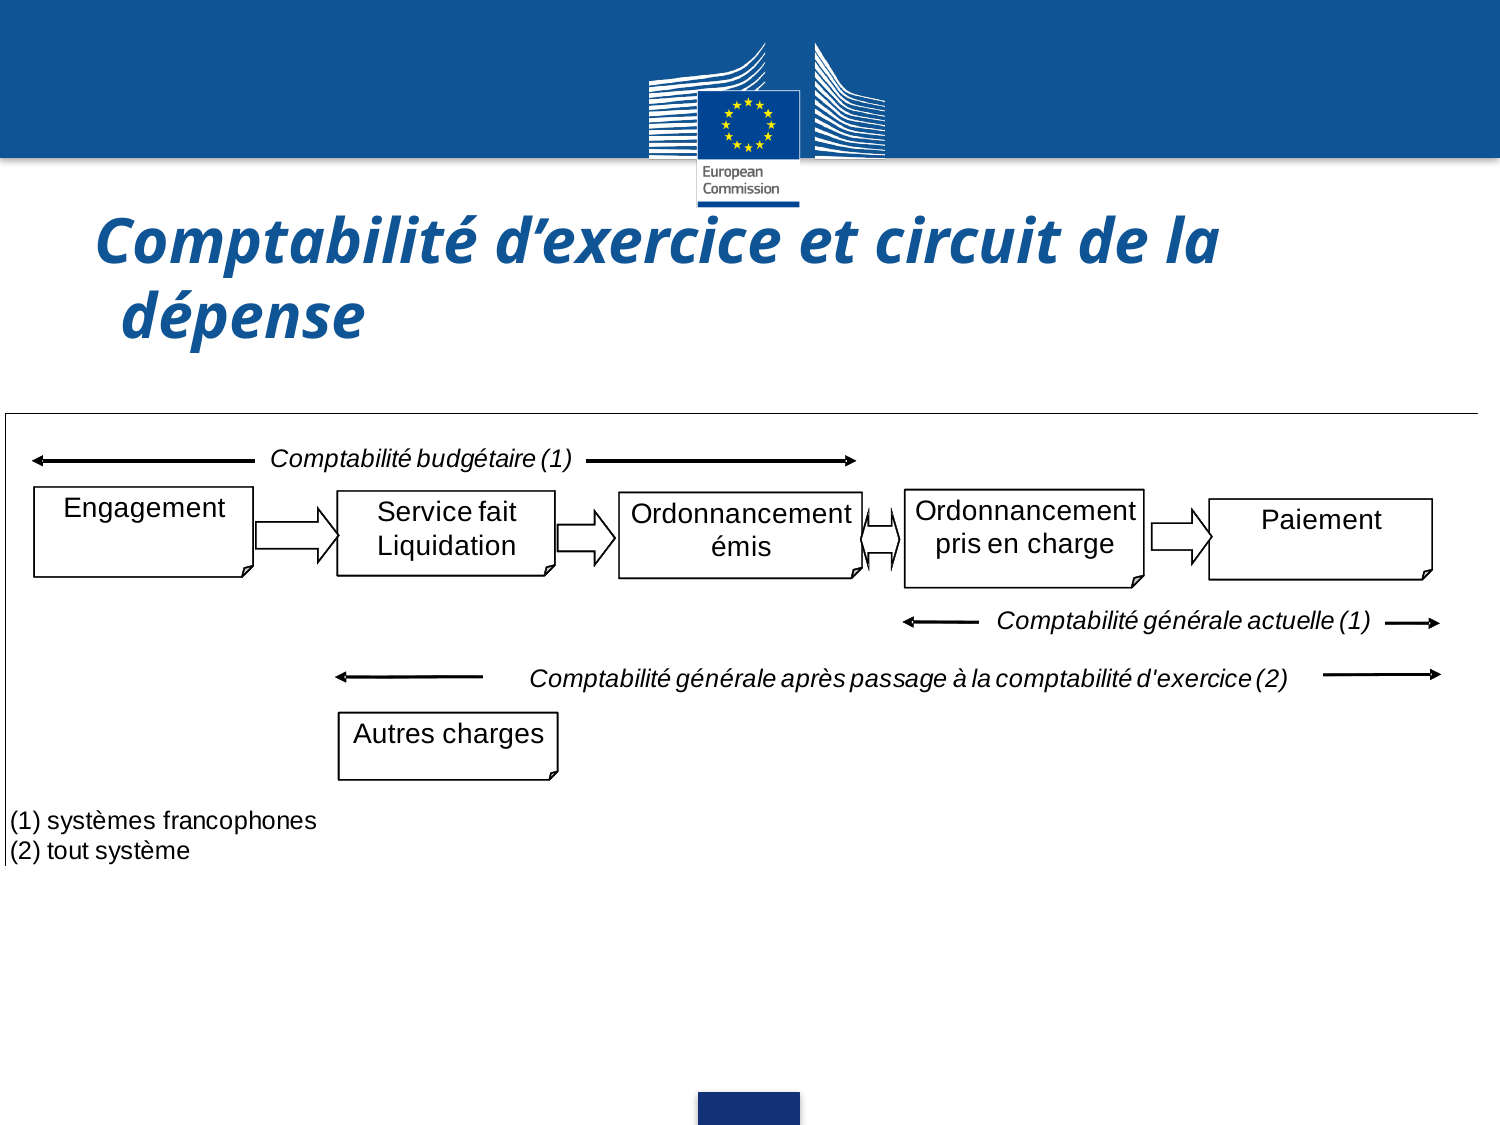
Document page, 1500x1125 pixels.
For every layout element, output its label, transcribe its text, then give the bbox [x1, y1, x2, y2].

picture [649, 42, 885, 198]
title Comptabilité d’exercice et circuit de la dépense [46, 198, 1427, 354]
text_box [4, 412, 1480, 868]
